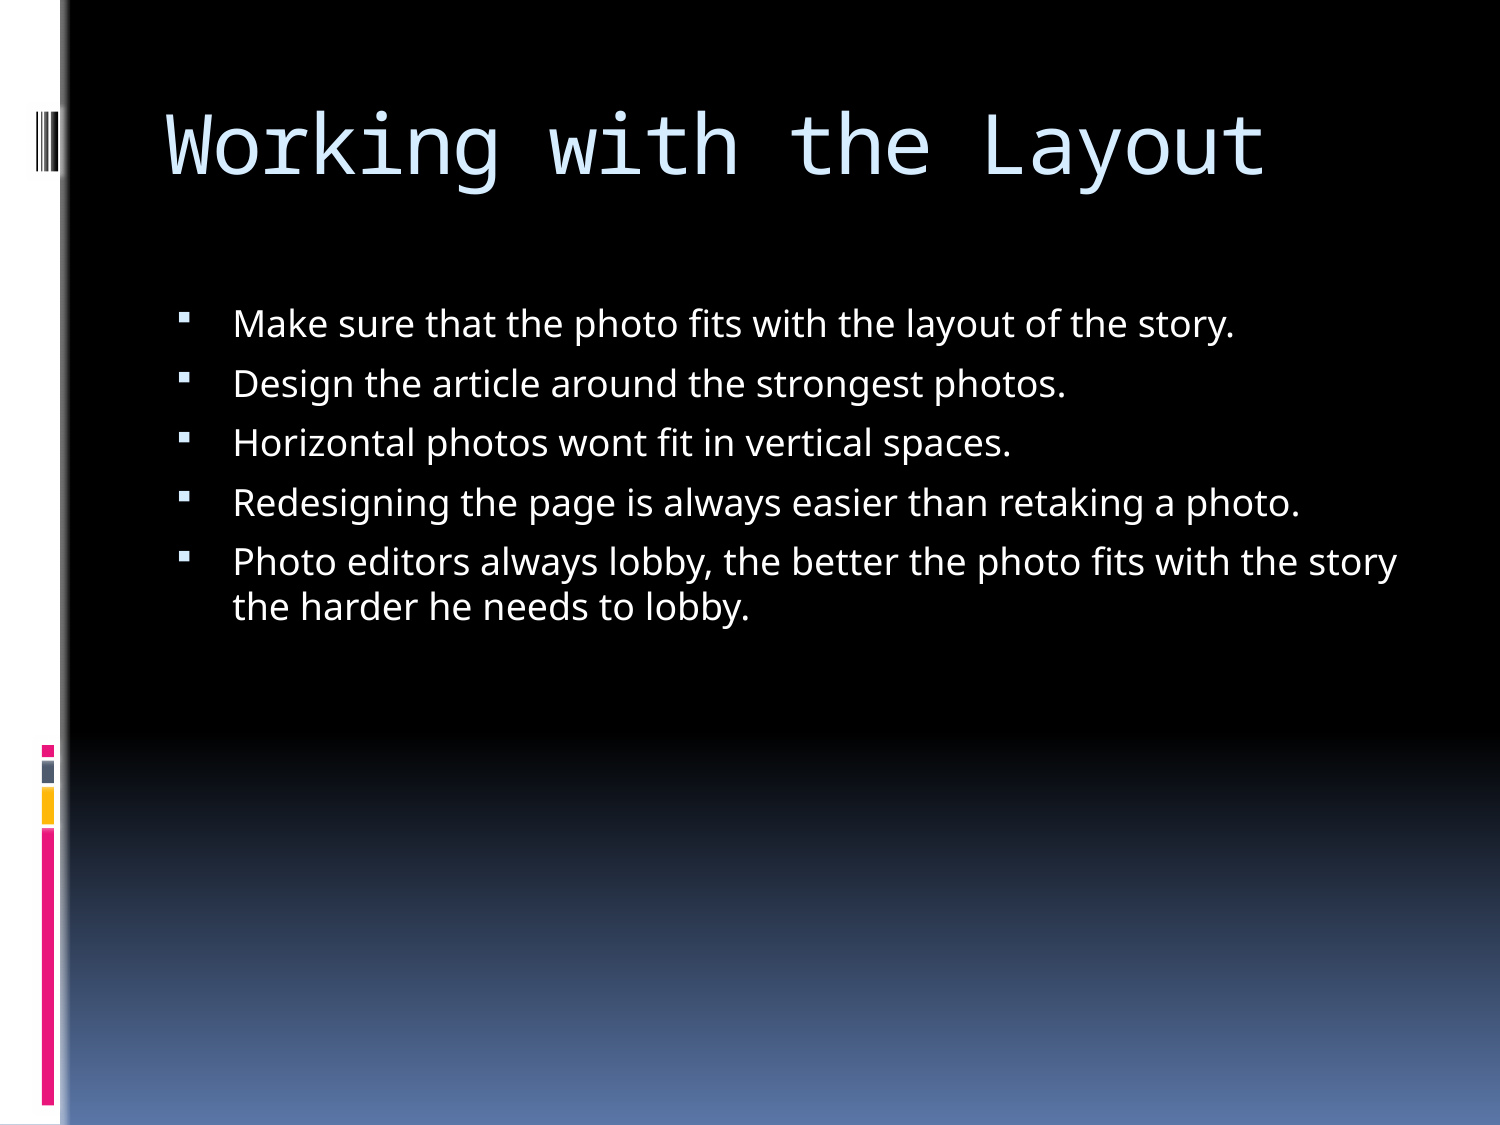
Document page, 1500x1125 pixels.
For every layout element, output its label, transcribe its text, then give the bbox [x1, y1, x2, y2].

list Make sure that the photo fits with the layout of the story. Design the article around the strongest photos. Horizontal photos wont fit in vertical spaces. Redesigning the page is always easier than retaking a photo. Photo editors always lobby, the better the photo fits with the story the harder he needs to lobby. [150, 292, 1425, 1043]
title Working with the Layout [150, 83, 1425, 234]
